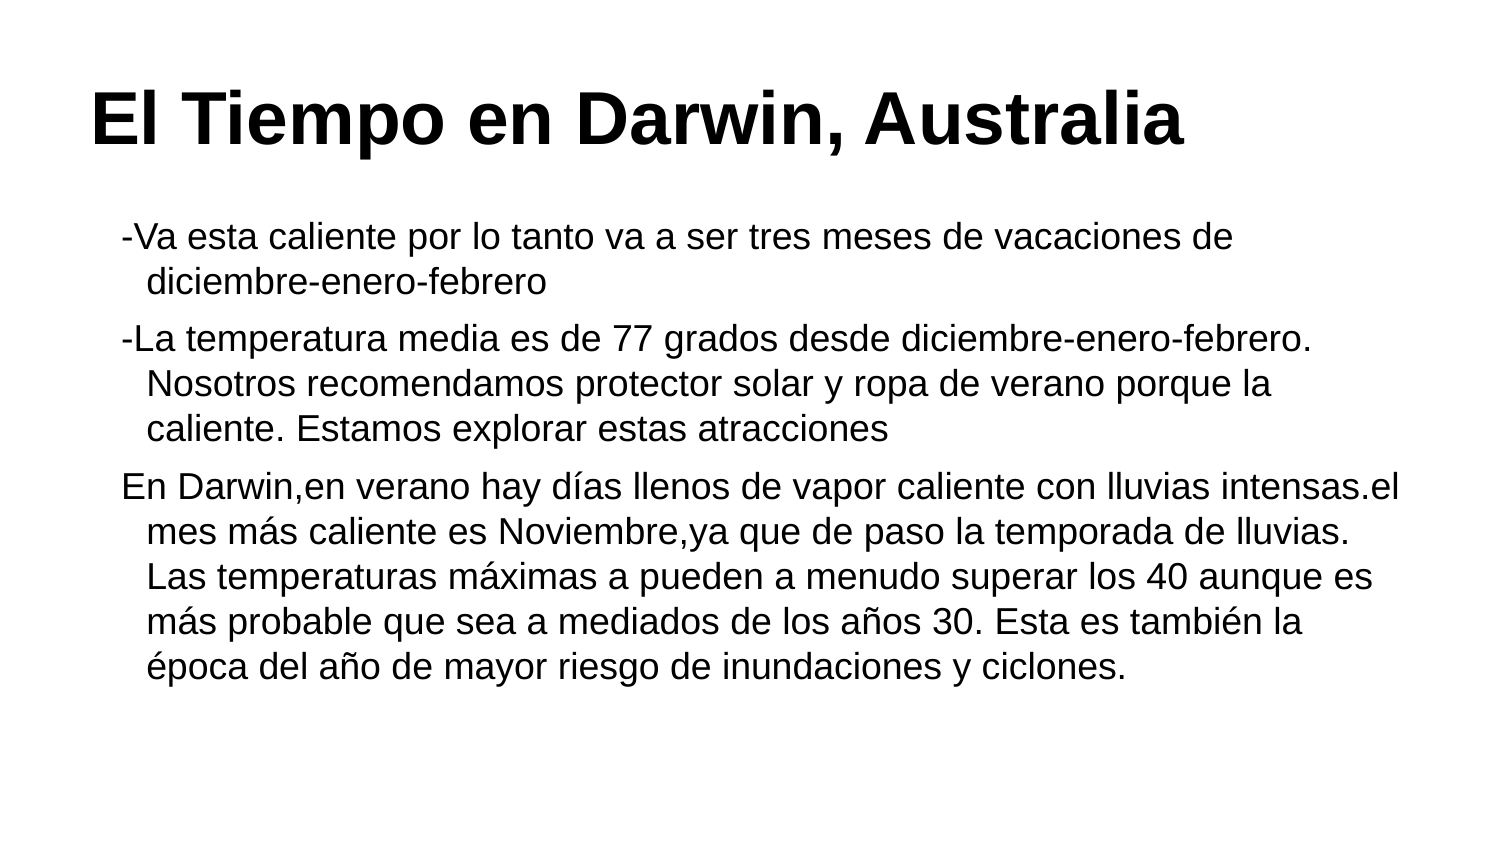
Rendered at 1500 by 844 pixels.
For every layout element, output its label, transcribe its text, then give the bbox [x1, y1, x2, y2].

list -Va esta caliente por lo tanto va a ser tres meses de vacaciones de diciembre-enero-febrero -La temperatura media es de 77 grados desde diciembre-enero-febrero. Nosotros recomendamos protector solar y ropa de verano porque la caliente. Estamos explorar estas atracciones En Darwin,en verano hay días llenos de vapor caliente con lluvias intensas.el mes más caliente es Noviembre,ya que de paso la temporada de lluvias. Las temperaturas máximas a pueden a menudo superar los 40 aunque es más probable que sea a mediados de los años 30. Esta es también la época del año de mayor riesgo de inundaciones y ciclones. [75, 196, 1425, 808]
title El Tiempo en Darwin, Australia [75, 33, 1425, 175]
